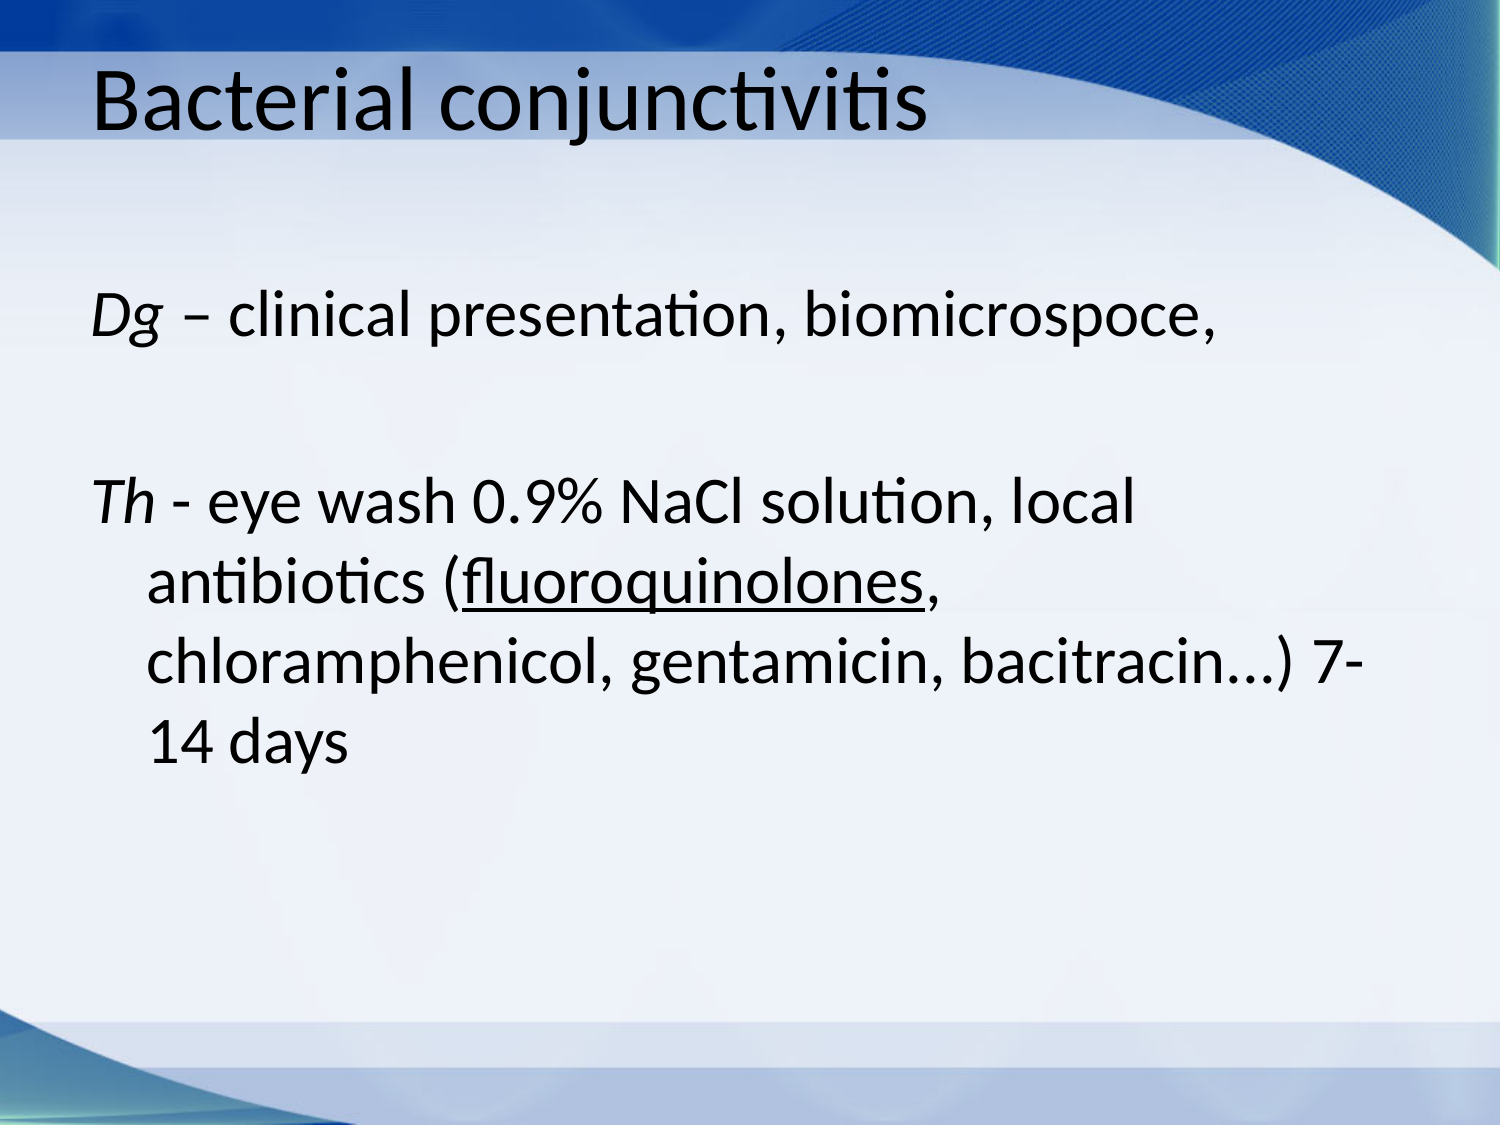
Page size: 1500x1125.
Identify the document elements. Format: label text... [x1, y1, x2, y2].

title Bacterial conjunctivitis [76, 0, 1427, 188]
list Dg – clinical presentation, biomicrospoce, Th - eye wash 0.9% NaCl solution, local antibiotics (fluoroquinolones, chloramphenicol, gentamicin, bacitracin...) 7-14 days [75, 262, 1425, 1005]
picture [0, 0, 1500, 1125]
